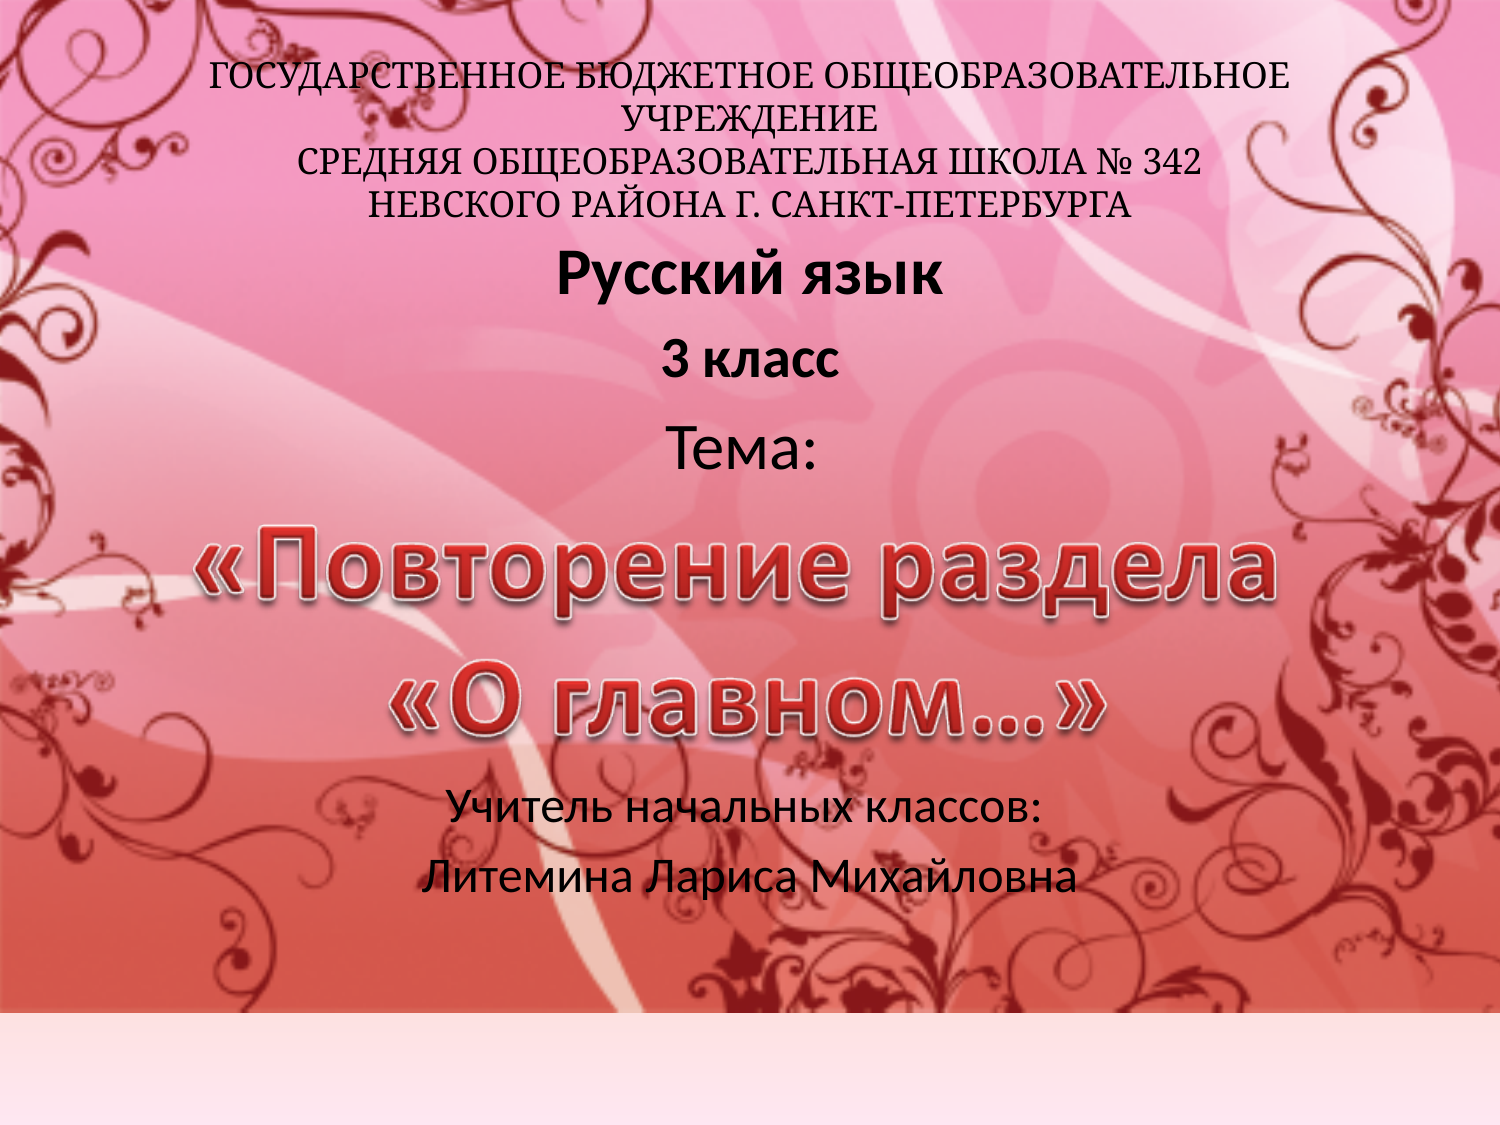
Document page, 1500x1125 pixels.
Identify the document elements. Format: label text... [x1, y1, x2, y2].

title ГОСУДАРСТВЕННОЕ БЮДЖЕТНОЕ ОБЩЕОБРАЗОВАТЕЛЬНОЕ УЧРЕЖДЕНИЕ СРЕДНЯЯ ОБЩЕОБРАЗОВАТЕЛЬНАЯ ШКОЛА № 342 НЕВСКОГО РАЙОНА Г. САНКТ-ПЕТЕРБУРГА [74, 44, 1426, 219]
list Русский язык 3 класс Тема: Учитель начальных классов: Литемина Лариса Михайловна [74, 219, 1426, 1006]
picture [0, 0, 1500, 1013]
